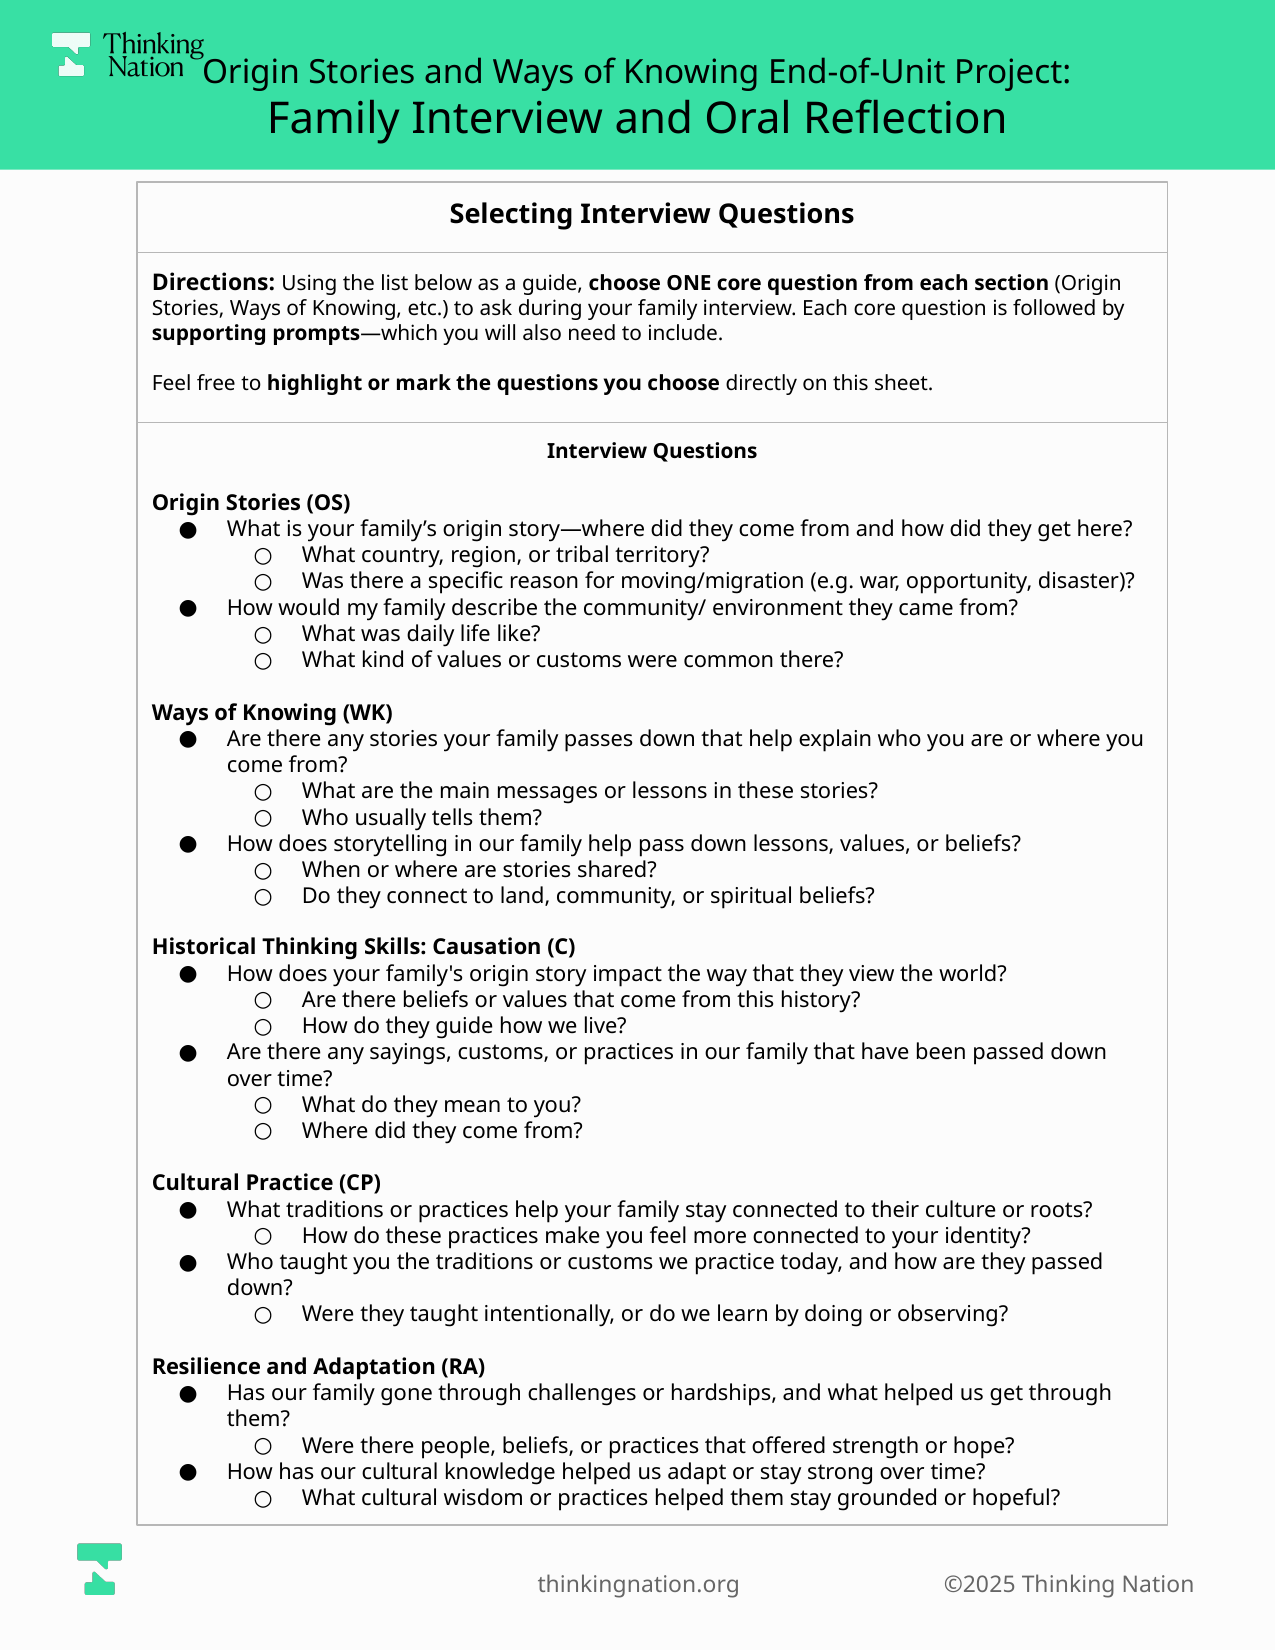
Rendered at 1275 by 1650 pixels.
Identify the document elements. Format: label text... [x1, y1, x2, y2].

text_box Origin Stories and Ways of Knowing End-of-Unit Project: Family Interview and Oral Reflection [0, 0, 1275, 170]
text_box Selecting Interview Questions [136, 181, 1168, 252]
text_box Interview Questions Origin Stories (OS) What is your family’s origin story—where did they come from and how did they get here? What country, region, or tribal territory? Was there a specific reason for moving/migration (e.g. war, opportunity, disaster)? How would my family describe the community/ environment they came from? What was daily life like? What kind of values or customs were common there? Ways of Knowing (WK) Are there any stories your family passes down that help explain who you are or where you come from? What are the main messages or lessons in these stories? Who usually tells them? How does storytelling in our family help pass down lessons, values, or beliefs? When or where are stories shared? Do they connect to land, community, or spiritual beliefs? Historical Thinking Skills: Causation (C) How does your family's origin story impact the way that they view the world? Are there beliefs or values that come from this history? How do they guide how we live? Are there any sayings, customs, or practices in our family that have been passed down over time? What do they mean to you? Where did they come from? Cultural Practice (CP) What traditions or practices help your family stay connected to their culture or roots? How do these practices make you feel more connected to your identity? Who taught you the traditions or customs we practice today, and how are they passed down? Were they taught intentionally, or do we learn by doing or observing? Resilience and Adaptation (RA) Has our family gone through challenges or hardships, and what helped us get through them? Were there people, beliefs, or practices that offered strength or hope? How has our cultural knowledge helped us adapt or stay strong over time? What cultural wisdom or practices helped them stay grounded or hopeful? [136, 422, 1168, 1525]
text_box thinkingnation.org [488, 1553, 790, 1605]
picture [63, 1533, 135, 1605]
text_box Directions: Using the list below as a guide, choose ONE core question from each section (Origin Stories, Ways of Knowing, etc.) to ask during your family interview. Each core question is followed by supporting prompts—which you will also need to include. Feel free to highlight or mark the questions you choose directly on this sheet. [136, 252, 1168, 422]
text_box ©2025 Thinking Nation [909, 1553, 1211, 1605]
picture [35, 17, 210, 91]
